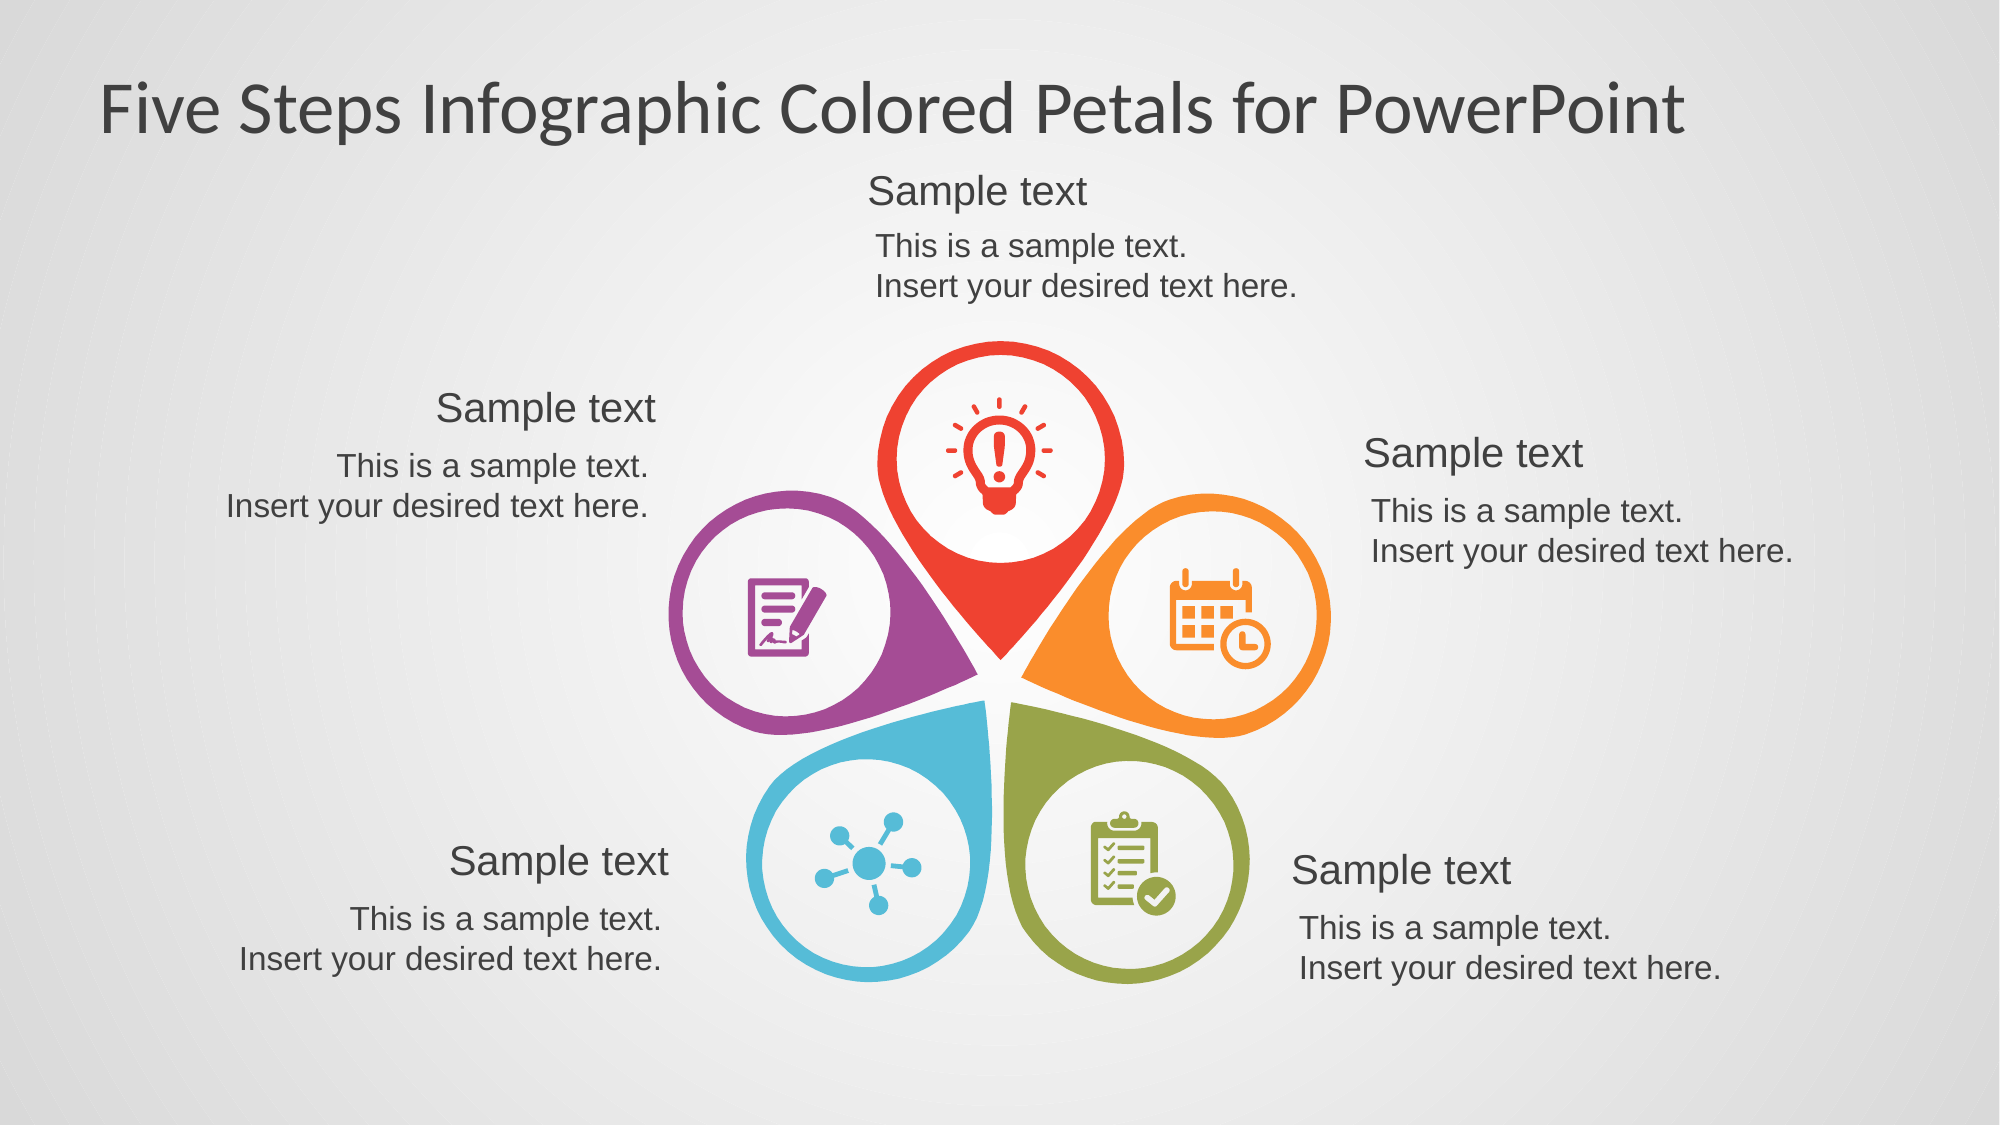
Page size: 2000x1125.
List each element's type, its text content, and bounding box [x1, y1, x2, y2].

text_box Sample text [852, 156, 1320, 221]
text_box This is a sample text. Insert your desired text here. [210, 439, 663, 532]
title Five Steps Infographic Colored Petals for PowerPoint [99, 45, 1900, 162]
text_box This is a sample text. Insert your desired text here. [1356, 484, 1810, 577]
text_box This is a sample text. Insert your desired text here. [860, 221, 1314, 312]
text_box This is a sample text. Insert your desired text here. [1284, 901, 1738, 994]
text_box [668, 340, 1332, 985]
text_box Sample text [1336, 835, 1744, 901]
text_box Sample text [1348, 418, 1816, 484]
text_box This is a sample text. Insert your desired text here. [223, 892, 663, 985]
text_box Sample text [216, 826, 663, 892]
text_box Sample text [203, 373, 663, 439]
